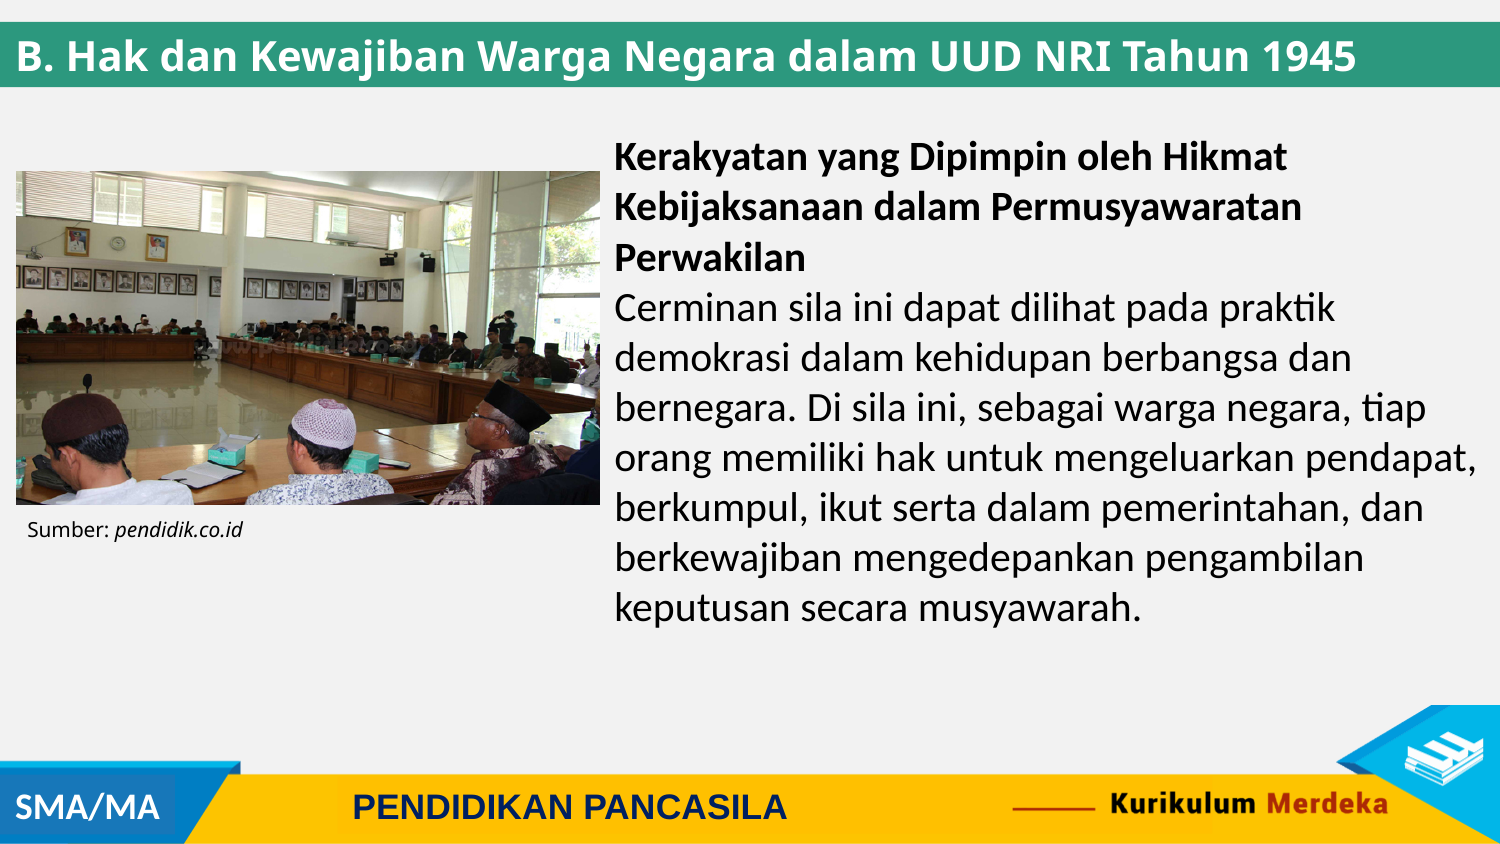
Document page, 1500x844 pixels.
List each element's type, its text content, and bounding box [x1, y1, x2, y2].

text_box Sumber: pendidik.co.id [12, 509, 373, 550]
text_box B. Hak dan Kewajiban Warga Negara dalam UUD NRI Tahun 1945 [0, 20, 1500, 89]
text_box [0, 705, 1500, 844]
text_box Kerakyatan yang Dipimpin oleh Hikmat Kebijaksanaan dalam Permusyawaratan Perwakilan Cerminan sila ini dapat dilihat pada praktik demokrasi dalam kehidupan berbangsa dan bernegara. Di sila ini, sebagai warga negara, tiap orang memiliki hak untuk mengeluarkan pendapat, berkumpul, ikut serta dalam pemerintahan, dan berkewajiban mengedepankan pengambilan keputusan secara musyawarah. [599, 121, 1500, 637]
picture [16, 171, 600, 505]
